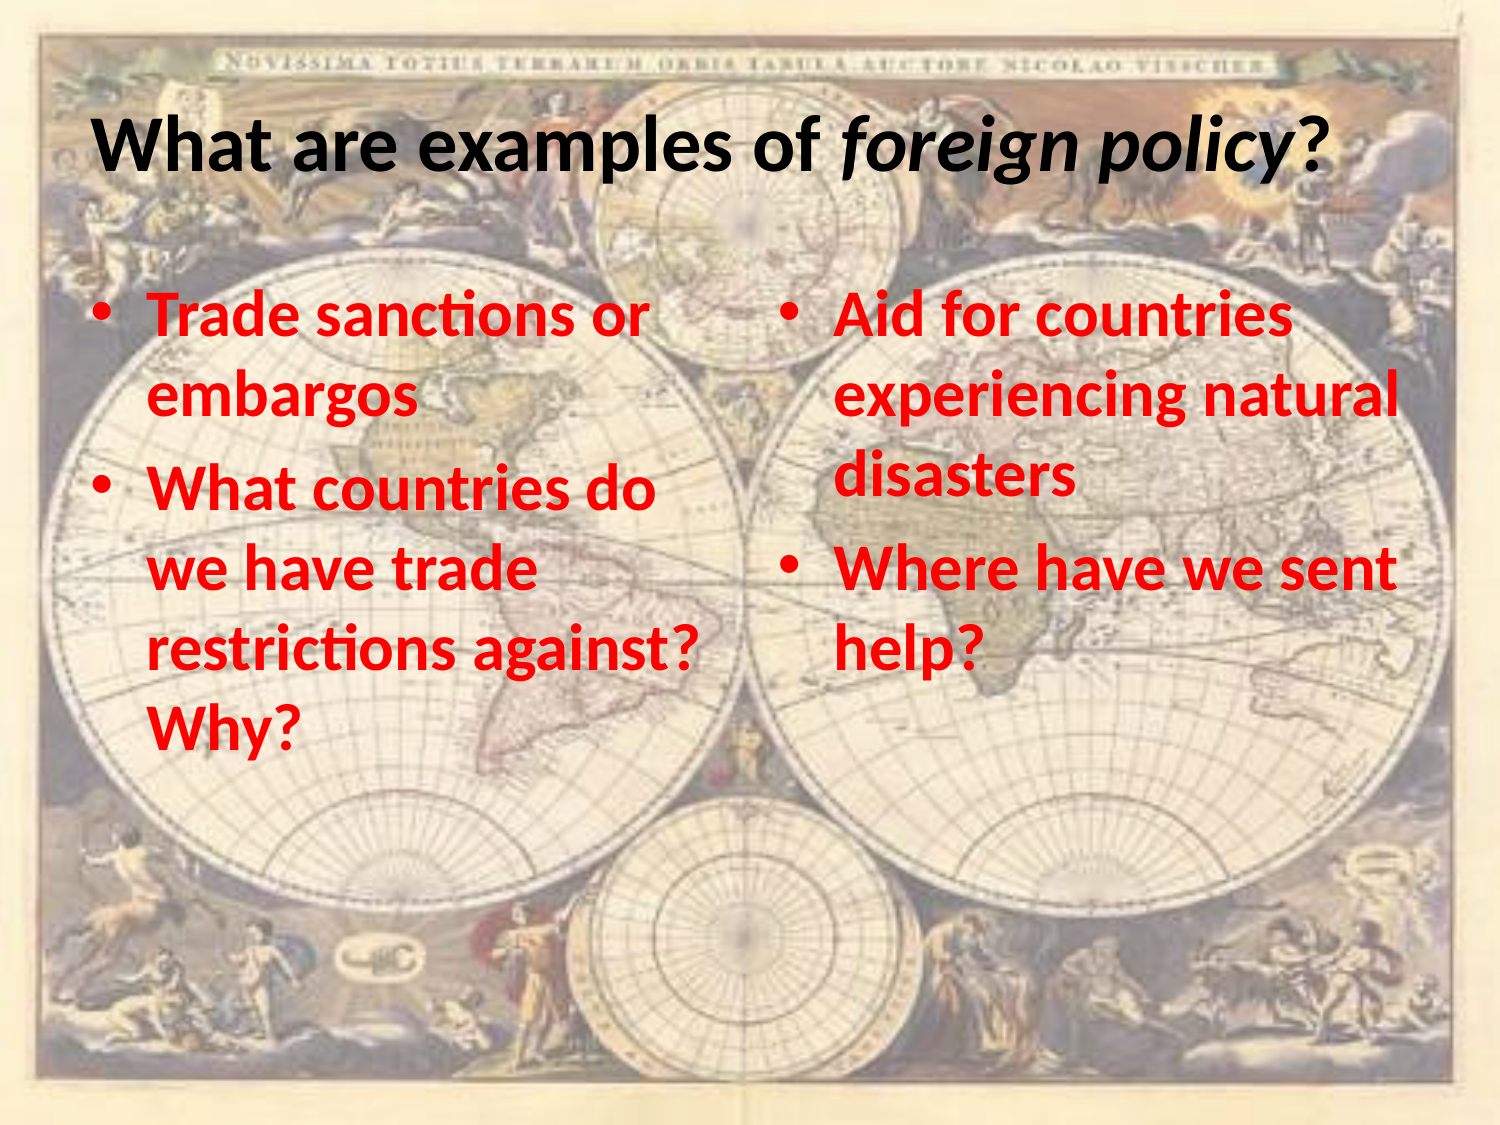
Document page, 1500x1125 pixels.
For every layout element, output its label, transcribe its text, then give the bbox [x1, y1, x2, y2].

title What are examples of foreign policy? [75, 45, 1425, 233]
list Trade sanctions or embargos What countries do we have trade restrictions against? Why? [75, 262, 738, 1005]
list Aid for countries experiencing natural disasters Where have we sent help? [762, 262, 1425, 1005]
